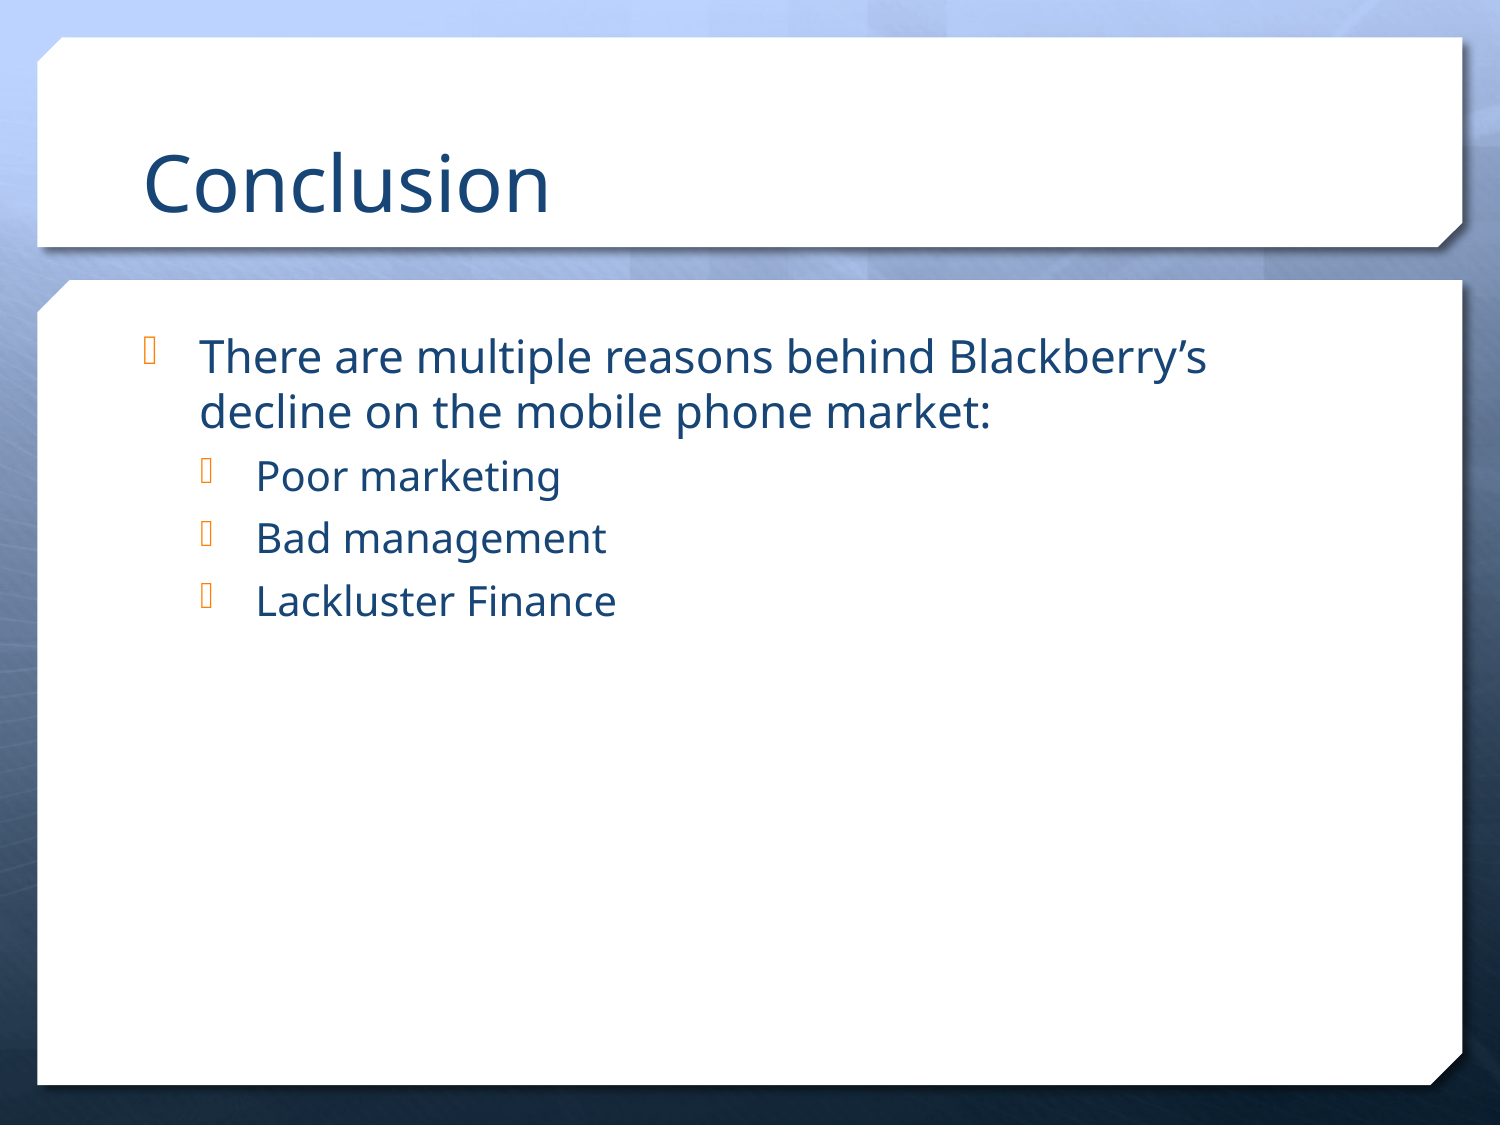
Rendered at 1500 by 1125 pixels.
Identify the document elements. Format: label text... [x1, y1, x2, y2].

list There are multiple reasons behind Blackberry’s decline on the mobile phone market: Poor marketing Bad management Lackluster Finance [127, 319, 1372, 978]
title Conclusion [127, 48, 1372, 236]
